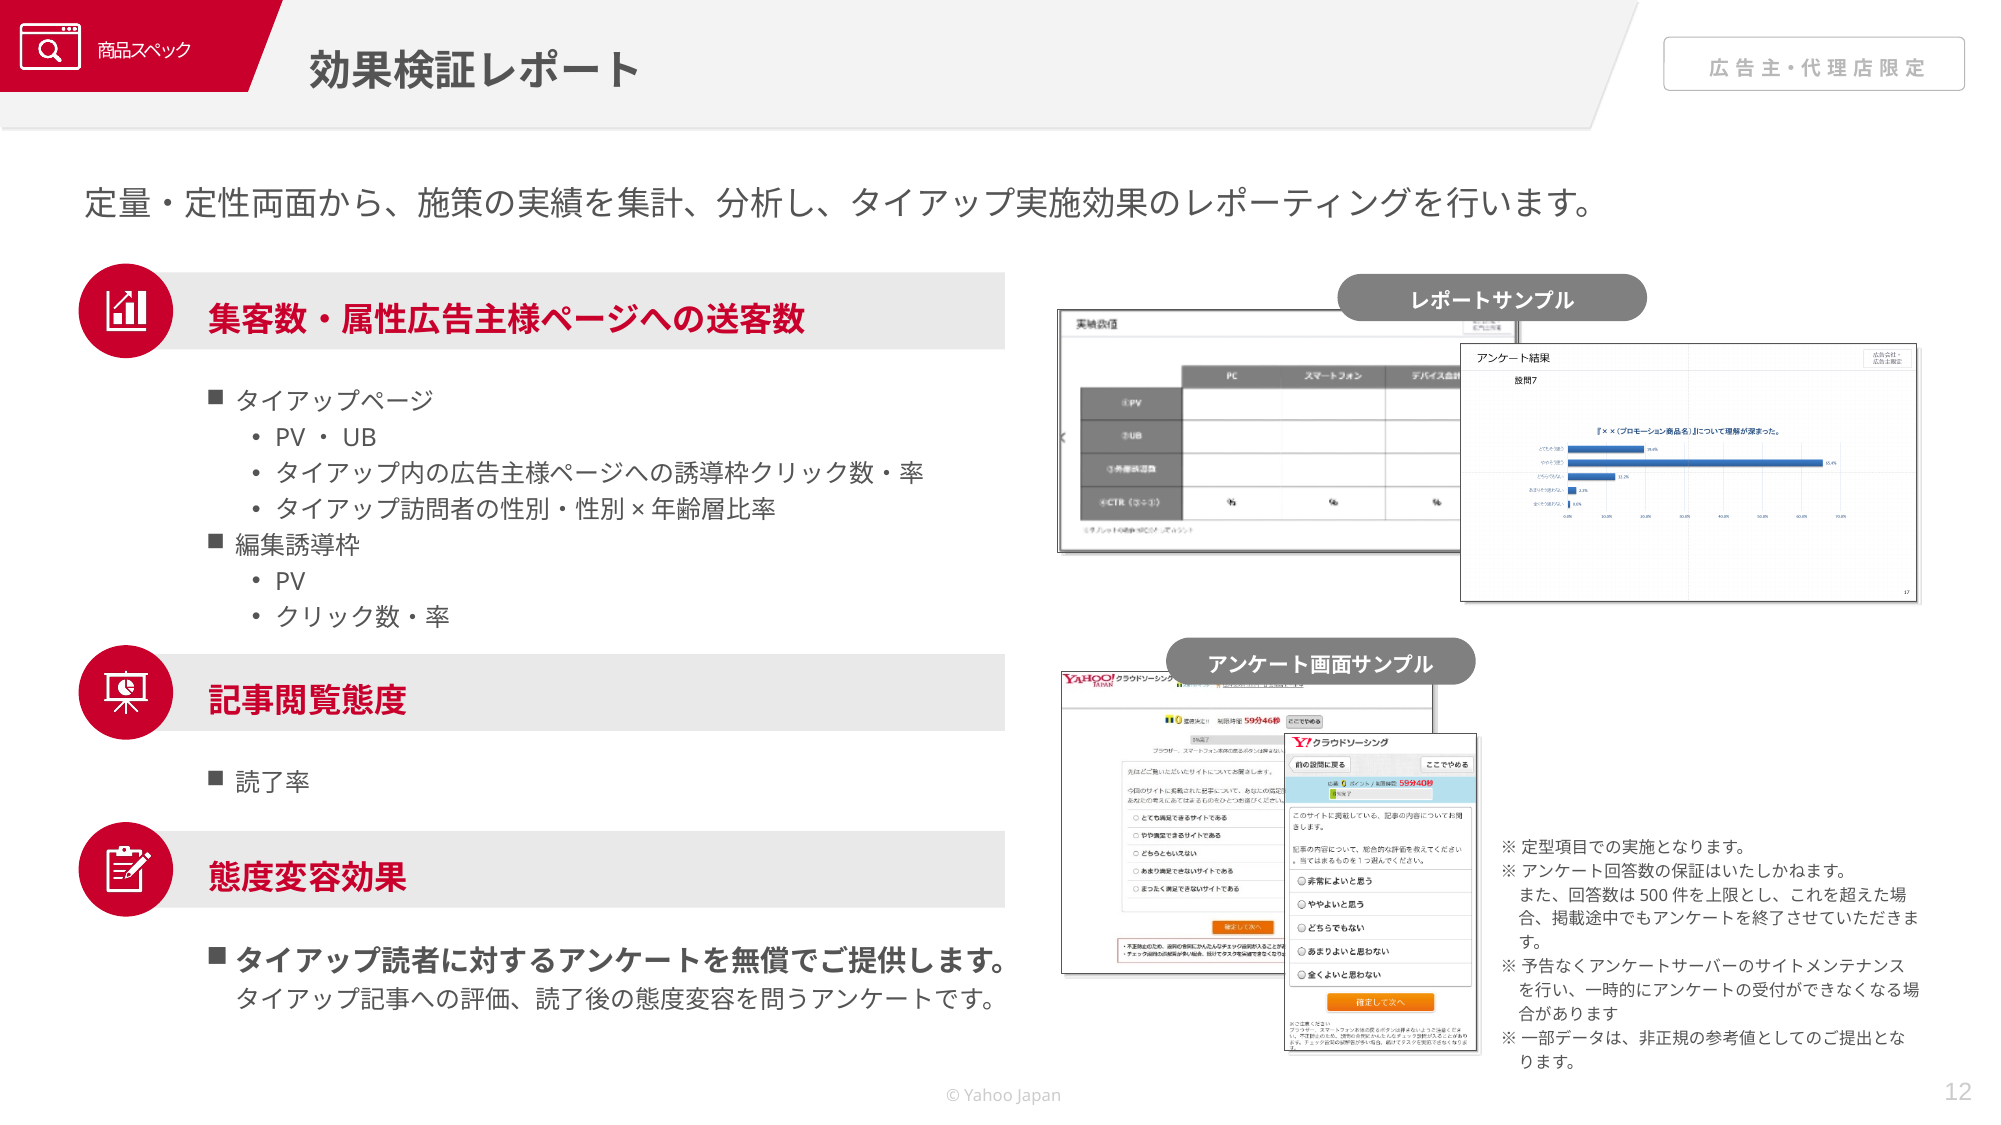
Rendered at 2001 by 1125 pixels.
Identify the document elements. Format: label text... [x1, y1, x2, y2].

picture [1057, 309, 1916, 602]
picture [1061, 671, 1476, 1051]
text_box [78, 644, 1042, 796]
text_box レポートサンプル [1337, 273, 1648, 322]
text_box 定量・定性両面から、施策の実績を集計、分析し、タイアップ実施効果のレポーティングを行います。 [85, 173, 1922, 222]
text_box ※定型項目での実施となります。 ※アンケート回答数の保証はいたしかねます。 また、回答数は500件を上限とし、これを超えた場合、掲載途中でもアンケートを終了させていただきます。 ※予告なくアンケートサーバーのサイトメンテナンスを行い、一時的にアンケートの受付ができなくなる場合があります ※一部データは、非正規の参考値としてのご提出となります。 [1500, 832, 1922, 1072]
picture [16, 12, 84, 80]
list 商品スペック [97, 13, 240, 81]
text_box アンケート画面サンプル [1166, 637, 1476, 685]
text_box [78, 821, 1042, 1013]
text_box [78, 263, 1042, 633]
list 効果検証レポート [309, 41, 1645, 97]
